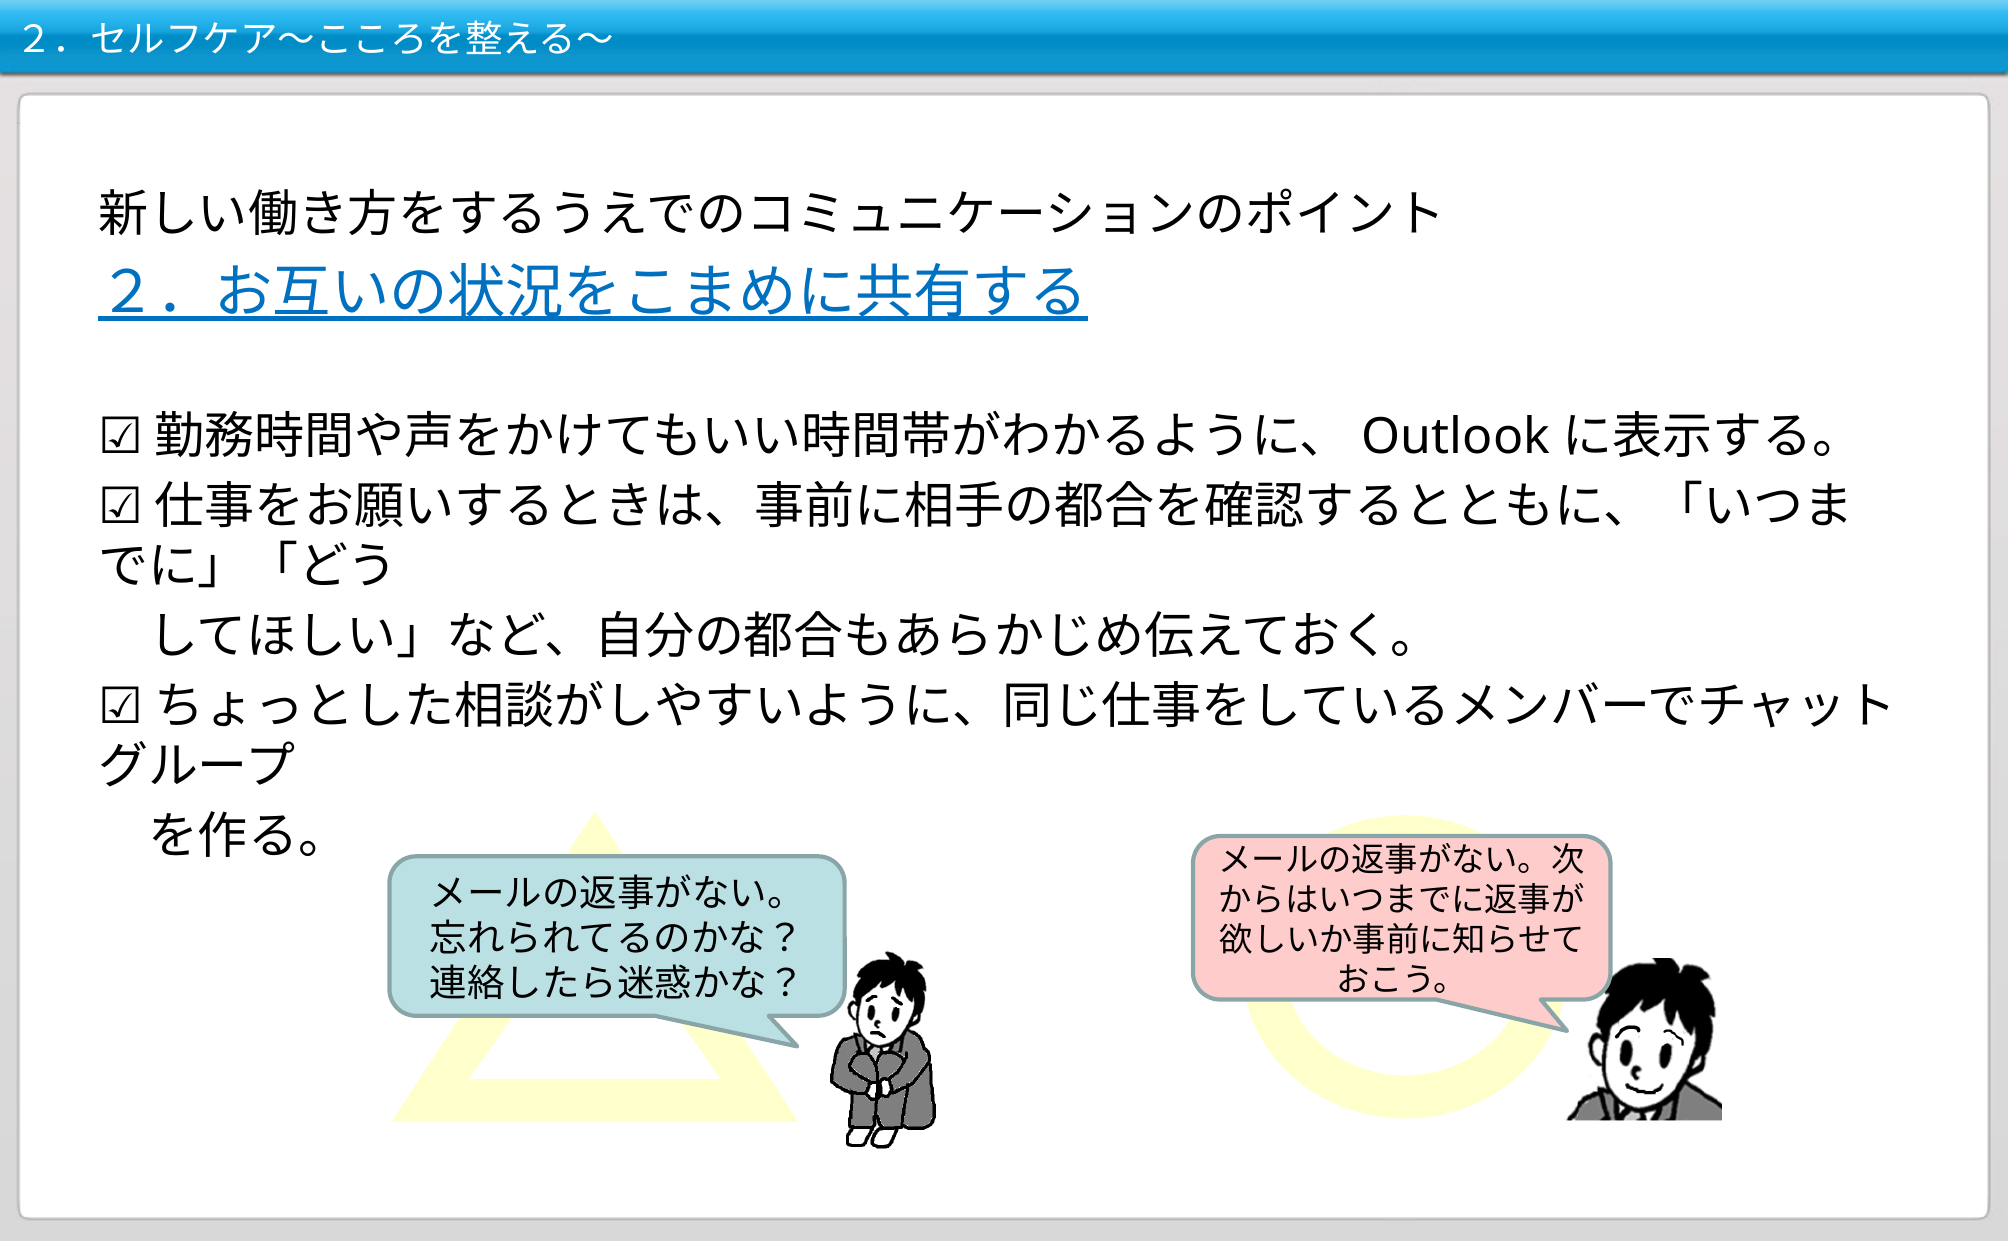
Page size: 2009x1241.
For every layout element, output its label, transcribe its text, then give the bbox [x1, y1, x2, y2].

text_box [1192, 817, 1732, 1124]
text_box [389, 810, 948, 1154]
title ２．セルフケア～こころを整える～ [0, 0, 2008, 76]
list 新しい働き方をするうえでのコミュニケーションのポイント ２．お互いの状況をこまめに共有する ☑勤務時間や声をかけてもいい時間帯がわかるように、Outlookに表示する。 ☑仕事をお願いするときは、事前に相手の都合を確認するとともに、「いつまでに」「どう してほしい」など、自分の都合もあらかじめ伝えておく。 ☑ちょっとした相談がしやすいように、同じ仕事をしているメンバーでチャットグループ を作る。 [39, 122, 1961, 1187]
picture [0, 76, 2008, 1241]
